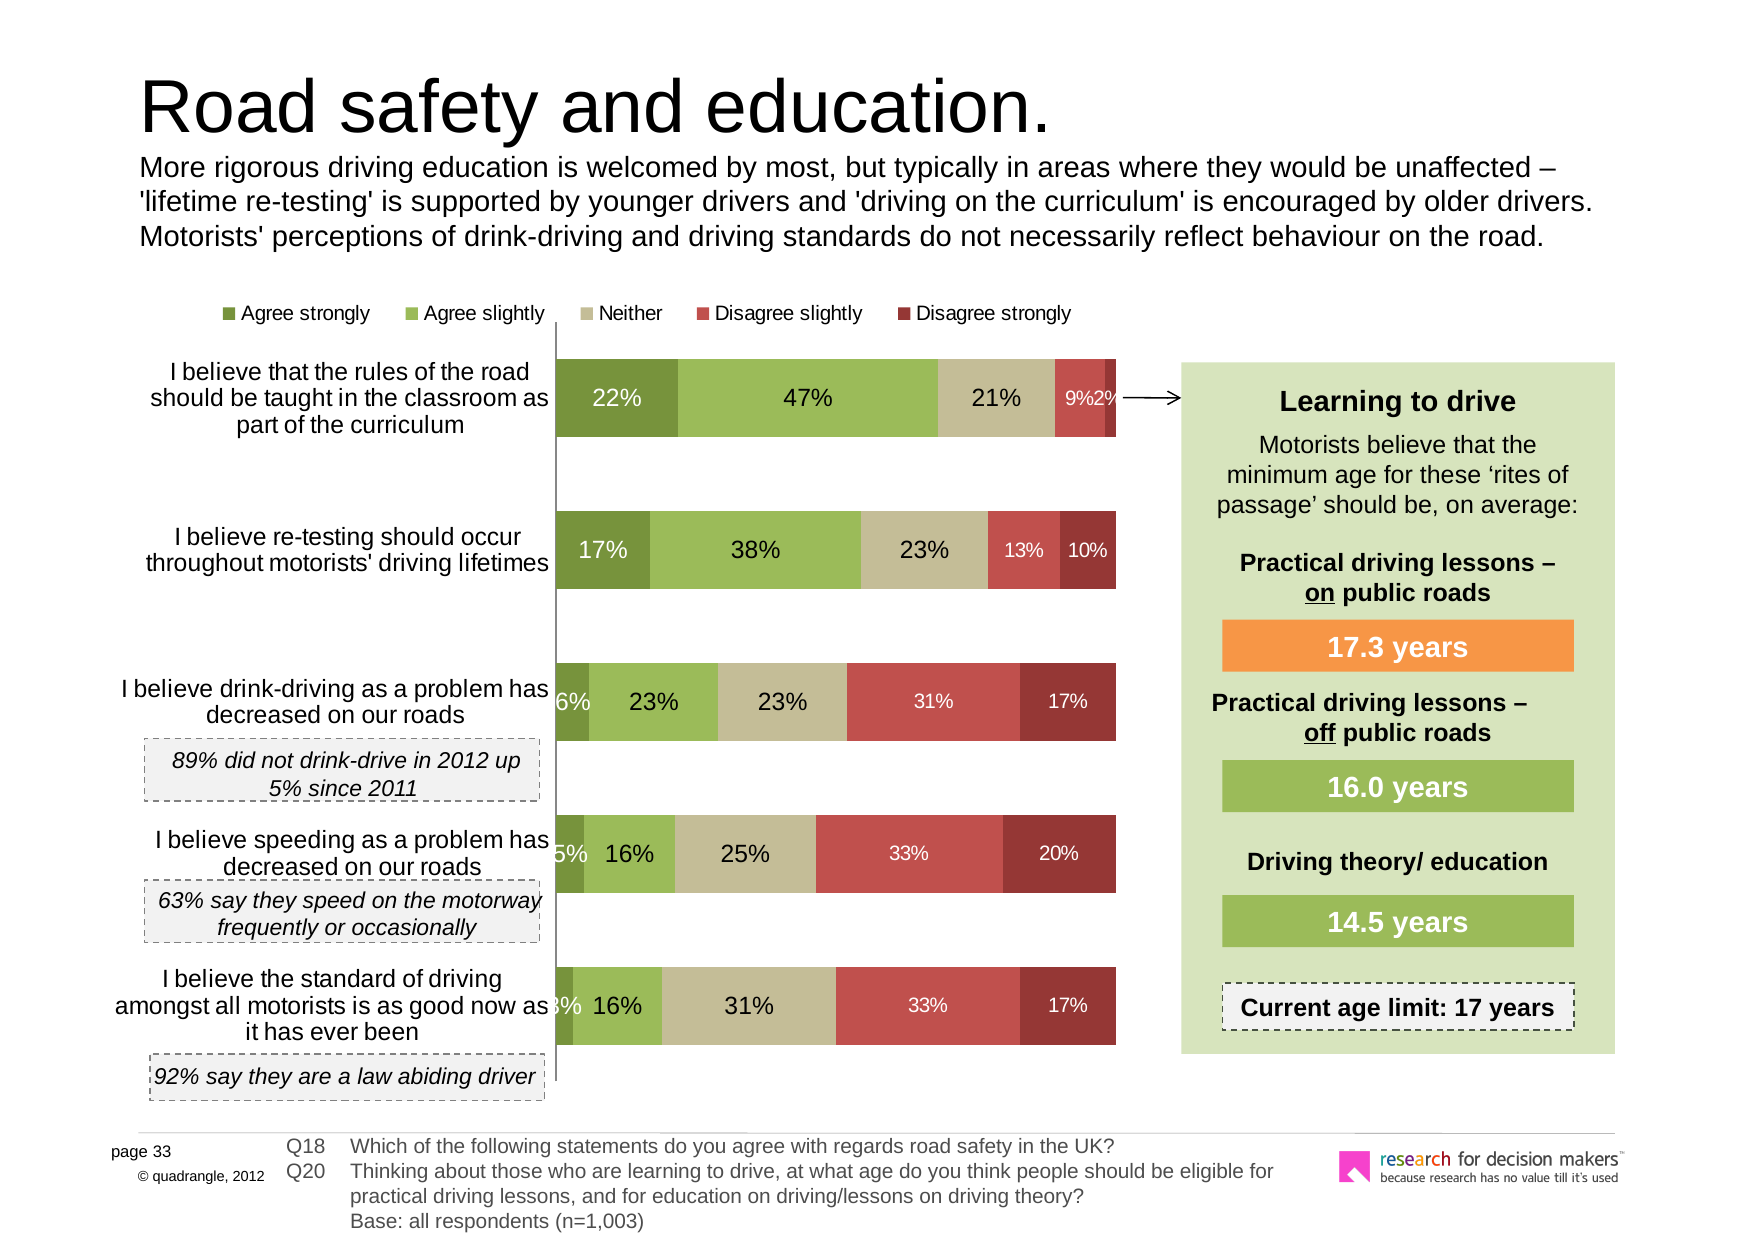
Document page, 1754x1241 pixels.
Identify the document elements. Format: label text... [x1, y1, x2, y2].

picture [1336, 1147, 1627, 1186]
chart [114, 233, 1123, 1125]
title Road safety and education. More rigorous driving education is welcomed by most, but typically in areas where they would be unaffected – 'lifetime re-testing' is supported by younger drivers and 'driving on the curriculum' is encouraged by older drivers. Motorists' perceptions of drink-driving and driving standards do not necessarily reflect behaviour on the road. [139, 57, 1651, 267]
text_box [1181, 362, 1616, 1055]
text_box Q18 Which of the following statements do you agree with regards road safety in the UK? Q20 Thinking about those who are learning to drive, at what age do you think people should be eligible for practical driving lessons, and for education on driving/lessons on driving theory? Base: all respondents (n=1,003) [268, 1124, 1322, 1231]
